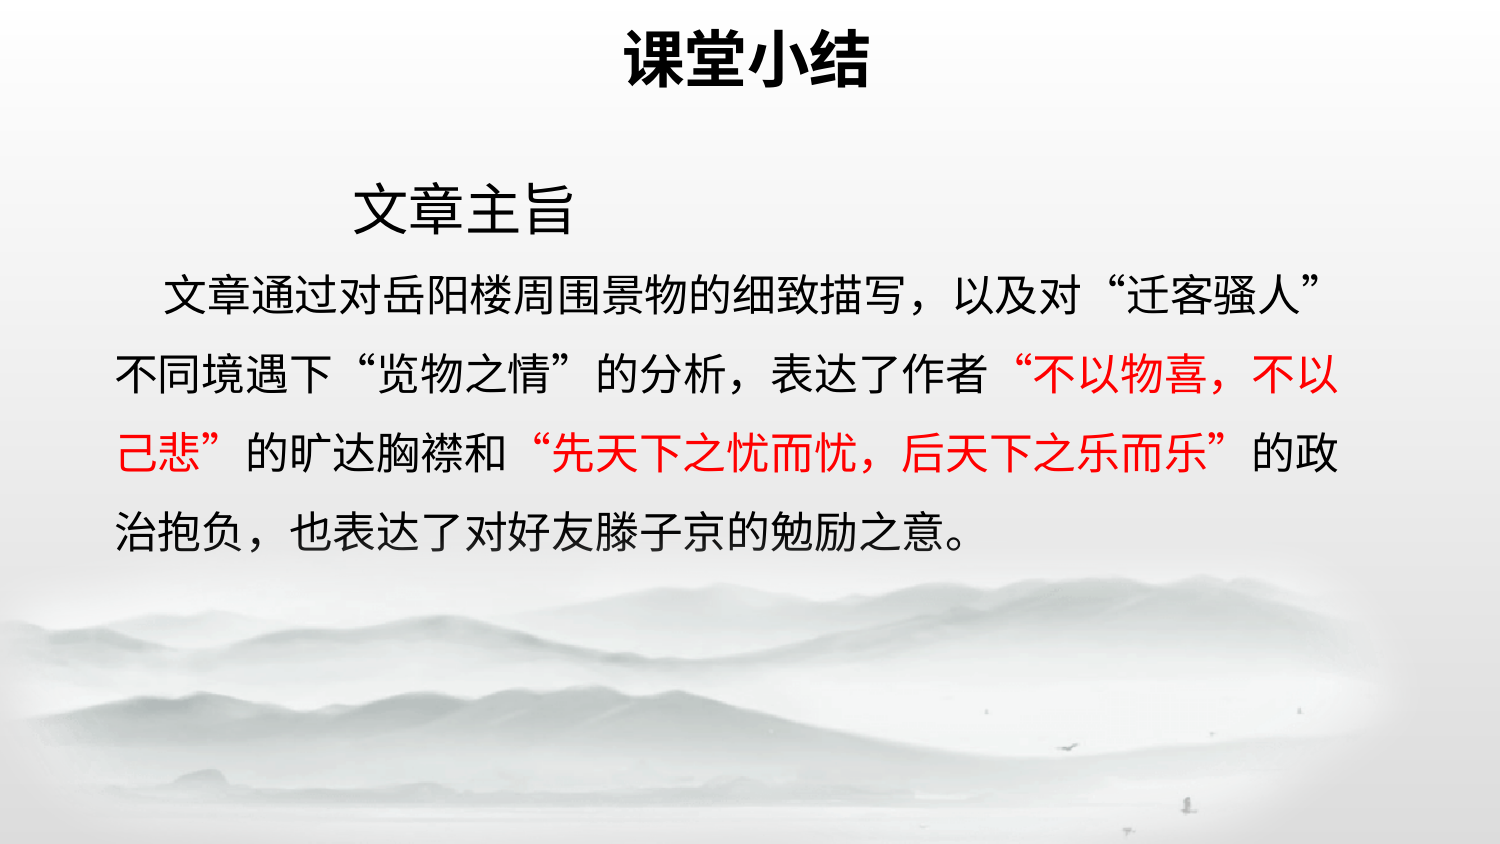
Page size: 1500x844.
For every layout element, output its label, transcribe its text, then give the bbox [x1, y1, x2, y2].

text_box 课堂小结 [611, 13, 889, 116]
text_box 文章主旨 文章通过对岳阳楼周围景物的细致描写，以及对“迁客骚人”不同境遇下“览物之情”的分析，表达了作者“不以物喜，不以己悲”的旷达胸襟和“先天下之忧而忧，后天下之乐而乐”的政治抱负，也表达了对好友滕子京的勉励之意。 [102, 135, 1380, 515]
picture [0, 515, 1500, 844]
